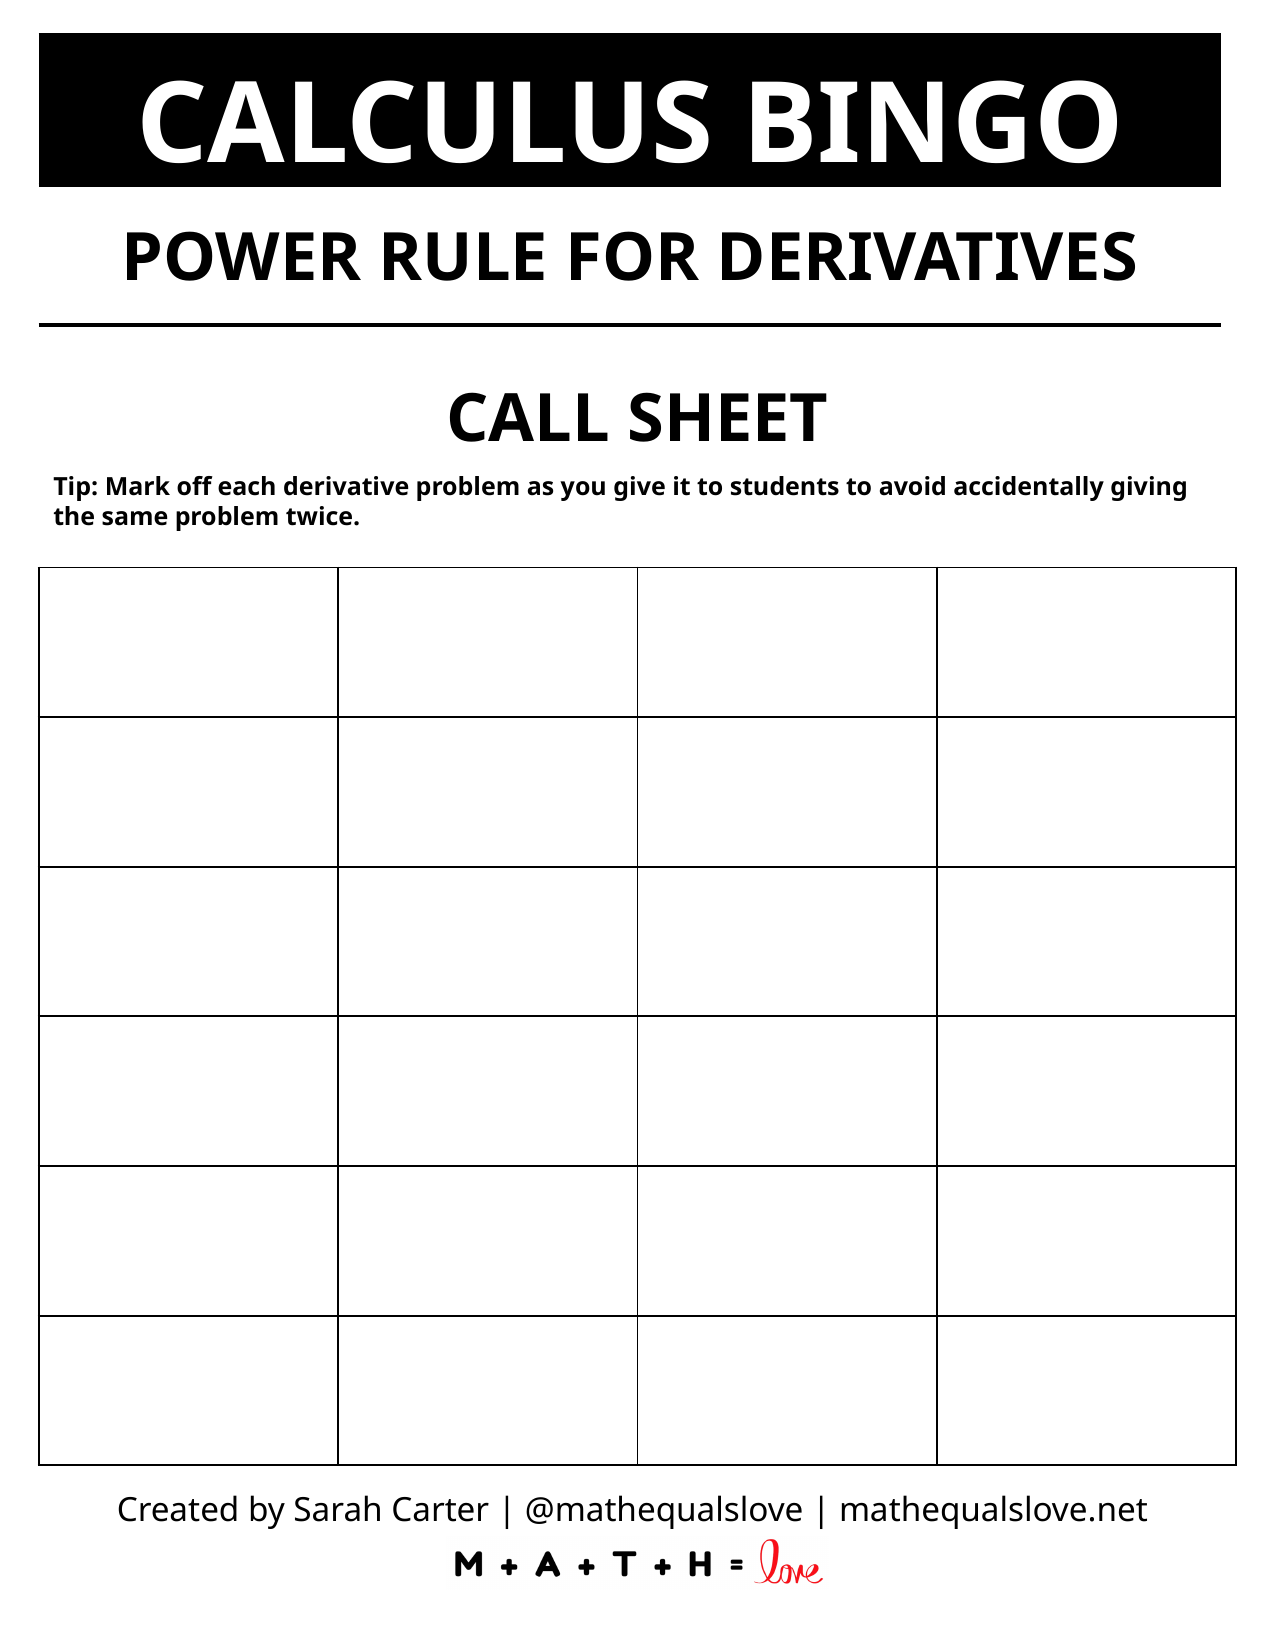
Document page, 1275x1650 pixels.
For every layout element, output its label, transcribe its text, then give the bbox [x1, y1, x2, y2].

table_cell POWER RULE FOR DERIVATIVES [39, 187, 1221, 323]
text_box CALL SHEET Tip: Mark off each derivative problem as you give it to students to avoid accidentally giving the same problem twice. [38, 367, 1237, 538]
table_header CALCULUS BINGO [39, 36, 1221, 183]
picture [446, 1536, 829, 1590]
text_box Created by Sarah Carter | @mathequalslove | mathequalslove.net [53, 1481, 1222, 1536]
